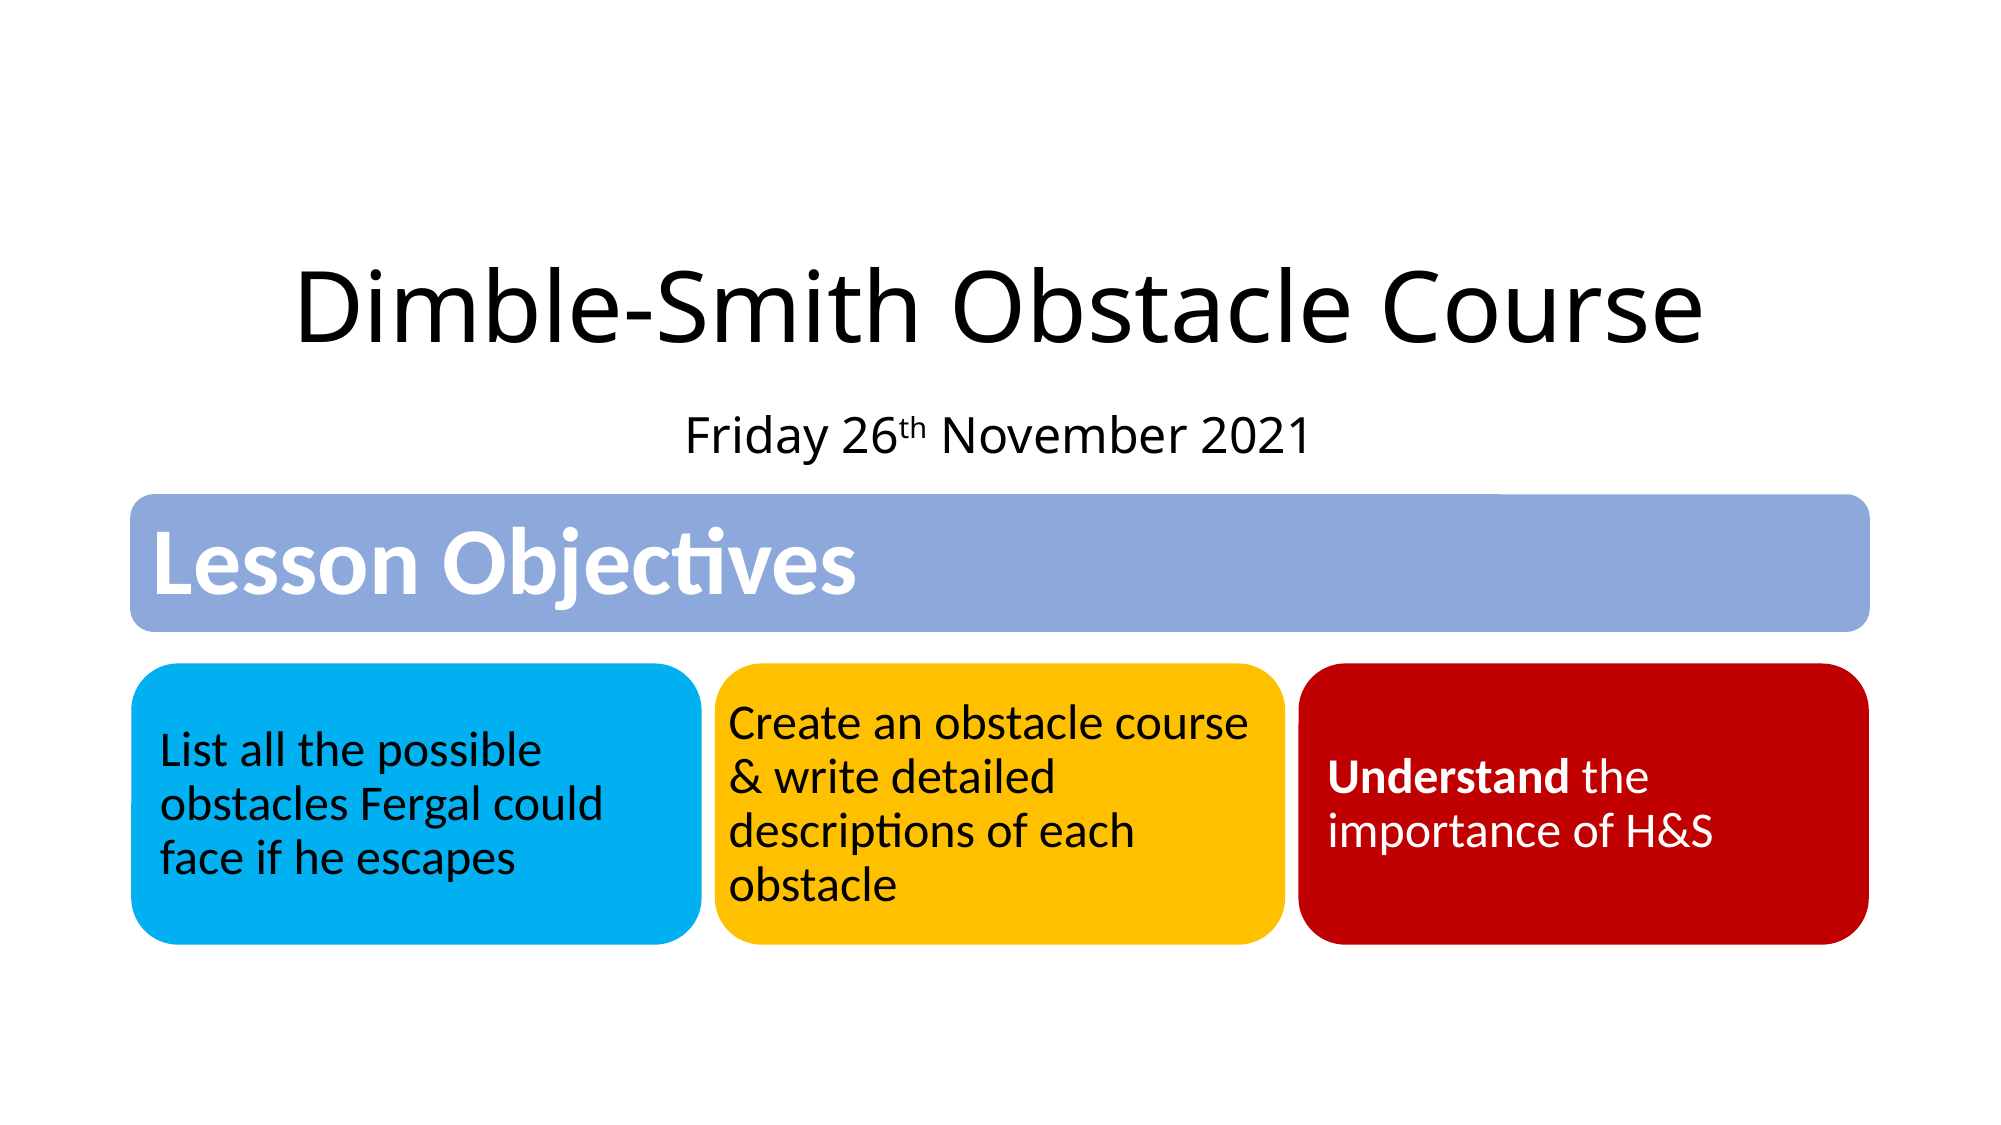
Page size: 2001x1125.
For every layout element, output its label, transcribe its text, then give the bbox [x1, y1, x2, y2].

subtitle Friday 26th November 2021 [249, 403, 1750, 494]
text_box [131, 495, 1869, 945]
title Dimble-Smith Obstacle Course [249, 184, 1750, 372]
